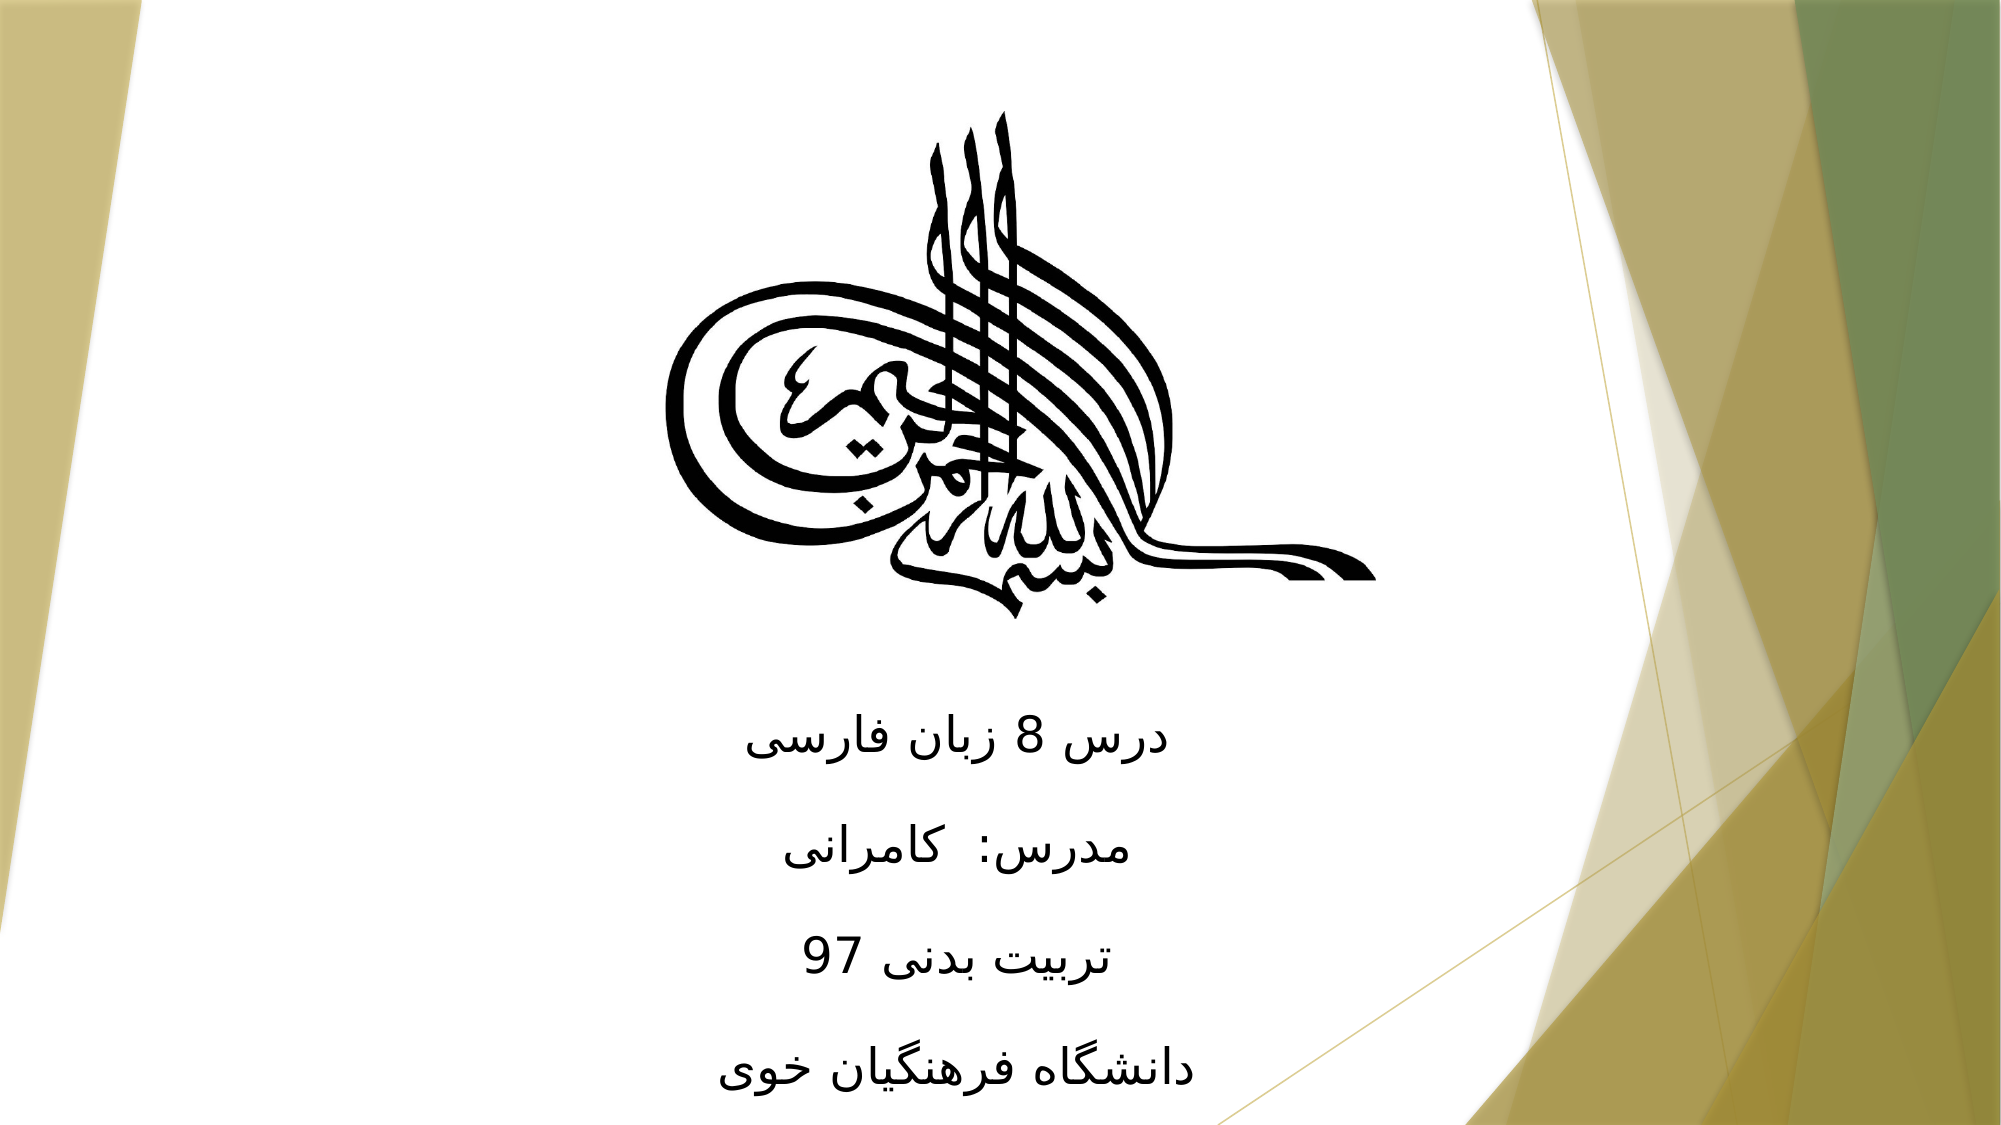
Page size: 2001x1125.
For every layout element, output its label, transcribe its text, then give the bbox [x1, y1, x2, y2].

picture [664, 111, 1377, 620]
subtitle درس 8 زبان فارسی مدرس: کامرانی تربیت بدنی 97 دانشگاه فرهنگیان خوی [247, 664, 1667, 1080]
title * [247, 76, 1794, 665]
